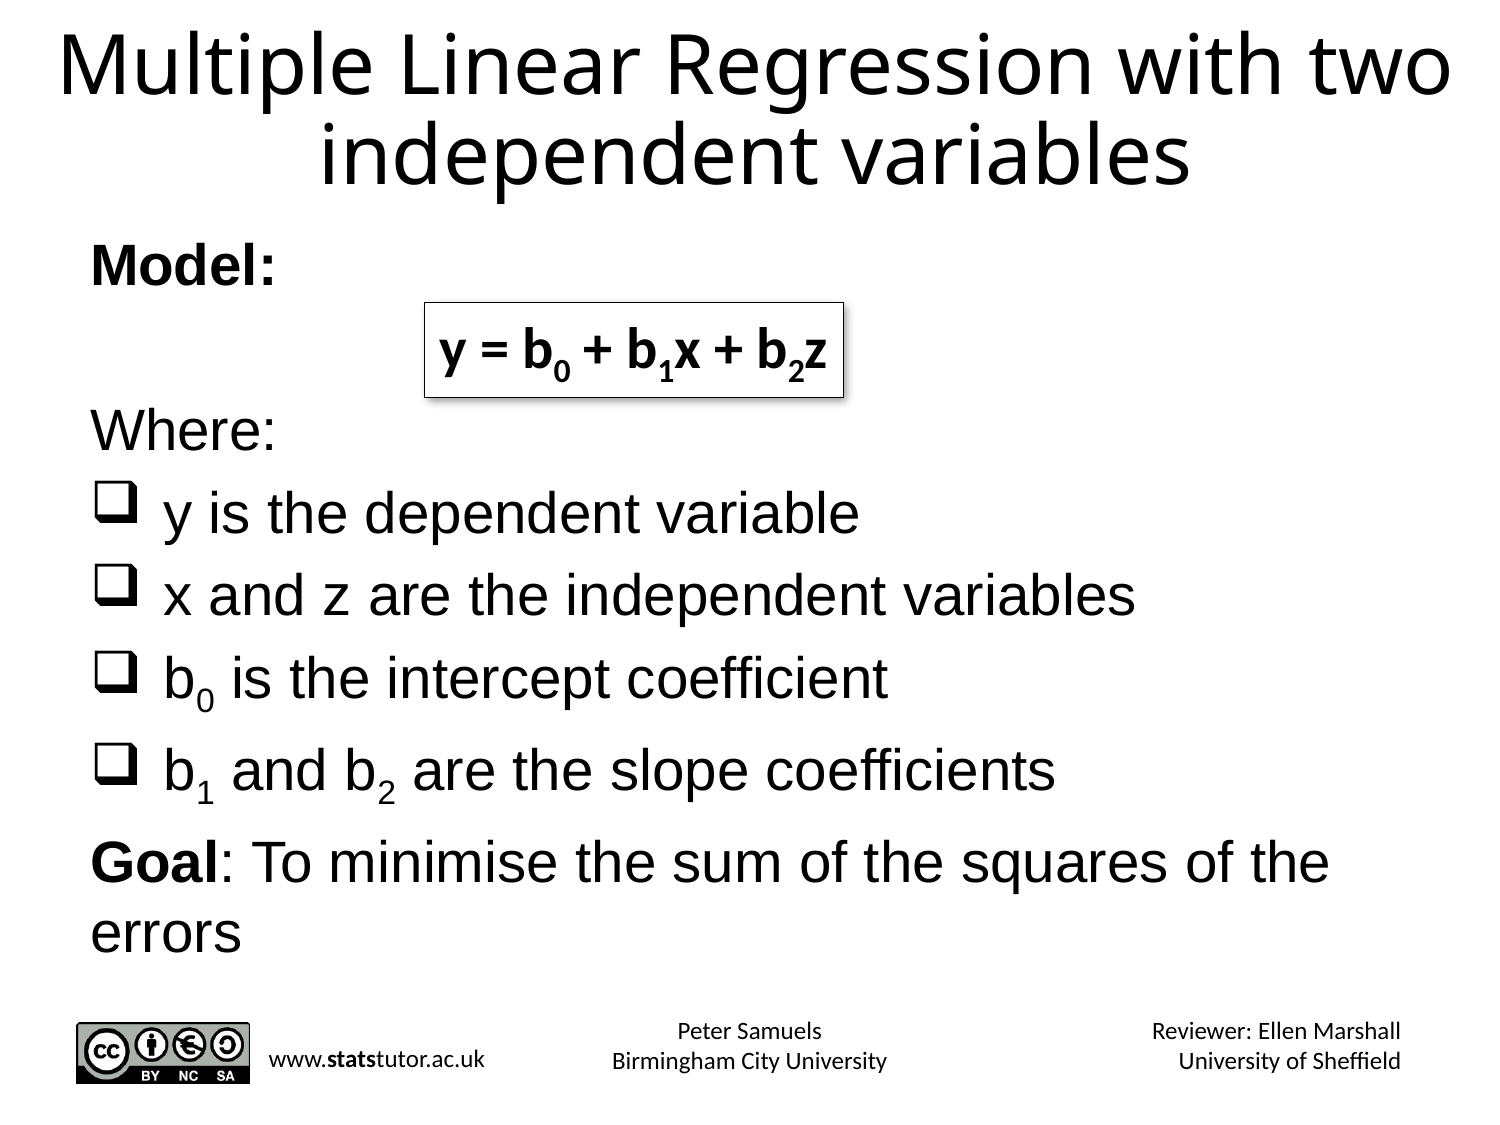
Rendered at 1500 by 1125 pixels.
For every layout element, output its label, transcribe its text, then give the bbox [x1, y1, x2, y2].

list Model: Where: y is the dependent variable x and z are the independent variables b0 is the intercept coefficient b1 and b2 are the slope coefficients Goal: To minimise the sum of the squares of the errors [75, 219, 1425, 965]
title Multiple Linear Regression with two independent variables [17, 19, 1495, 207]
text_box y = b0 + b1x + b2z [424, 302, 844, 398]
text_box www.statstutor.ac.uk [254, 1035, 573, 1080]
text_box Reviewer: Ellen Marshall University of Sheffield [1038, 1007, 1417, 1083]
text_box Peter Samuels Birmingham City University [549, 1007, 951, 1083]
picture [76, 1022, 251, 1084]
